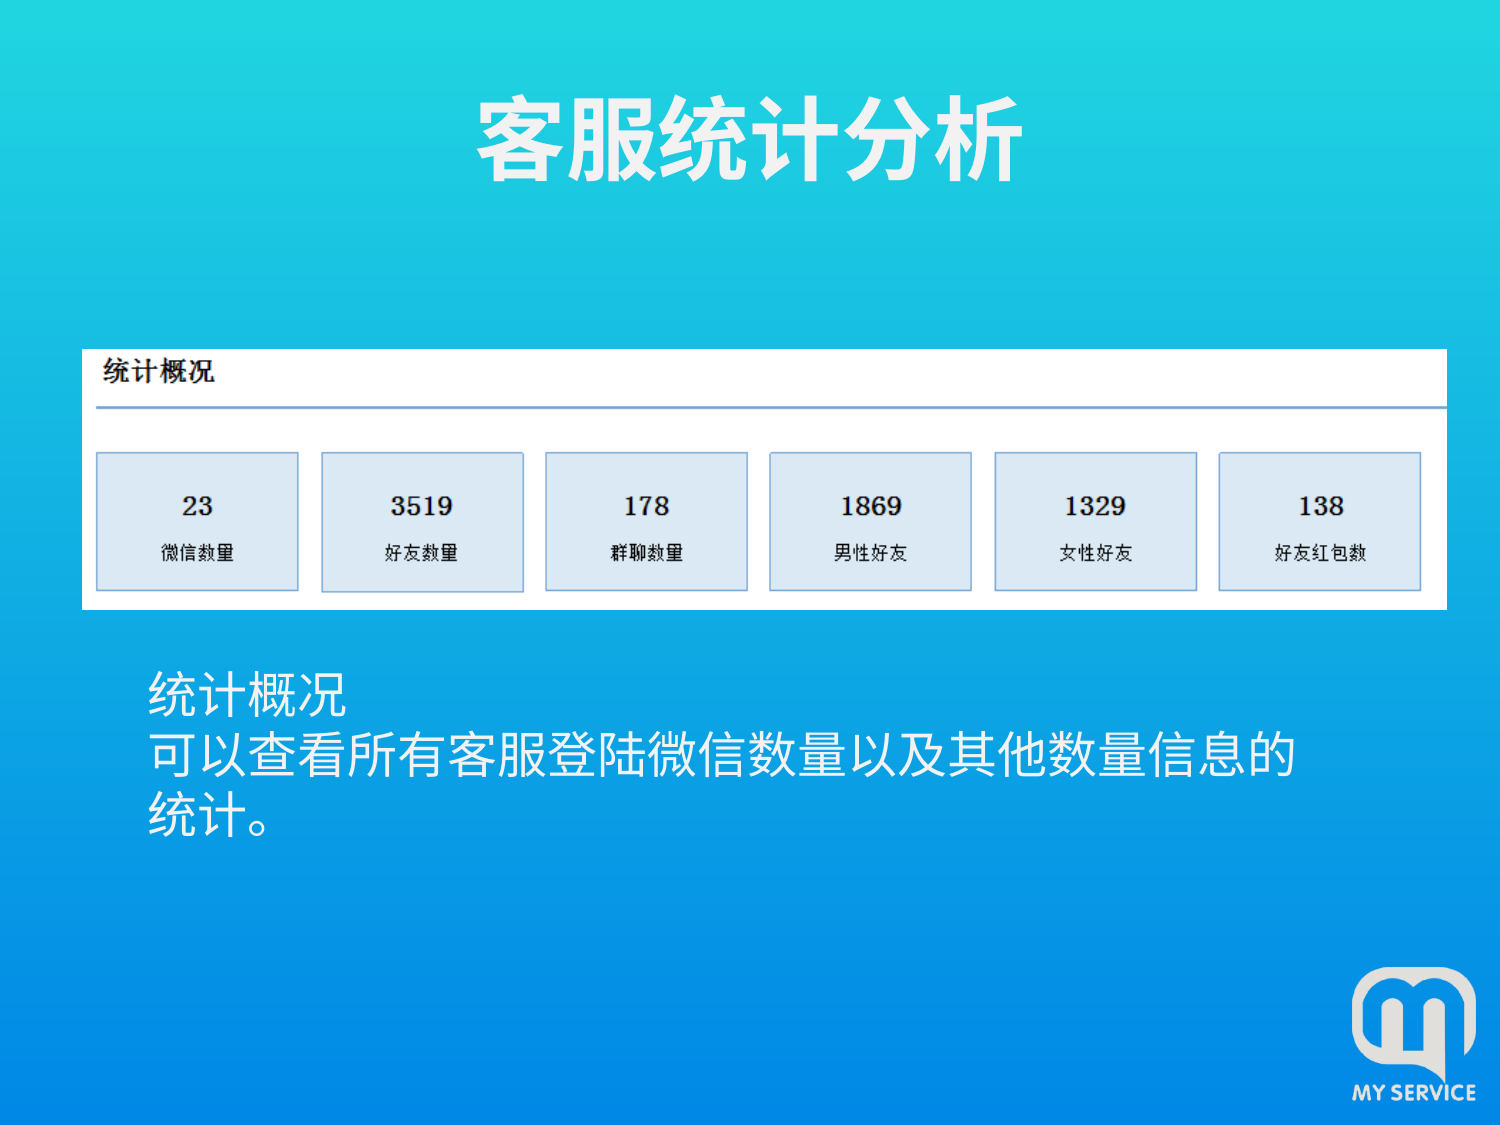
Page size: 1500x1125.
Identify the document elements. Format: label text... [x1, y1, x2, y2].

picture [1352, 967, 1476, 1107]
text_box 统计概况 可以查看所有客服登陆微信数量以及其他数量信息的统计。 [132, 656, 1321, 852]
text_box 客服统计分析 [74, 42, 1425, 231]
picture [0, 349, 1500, 609]
